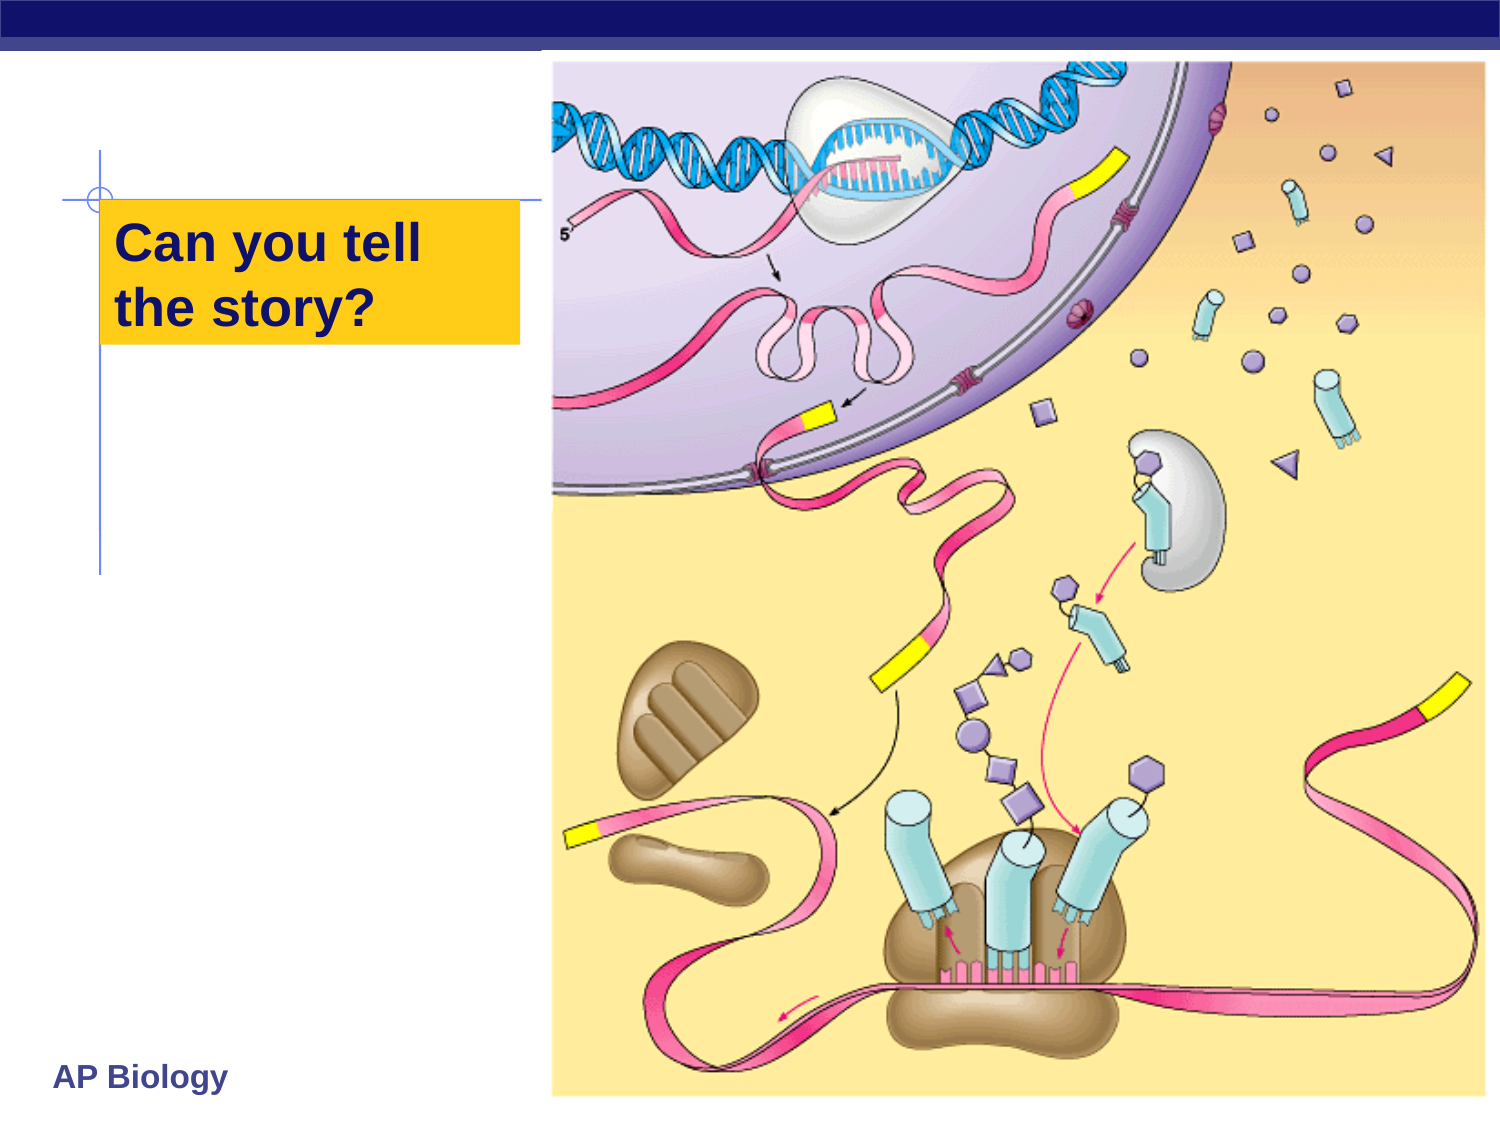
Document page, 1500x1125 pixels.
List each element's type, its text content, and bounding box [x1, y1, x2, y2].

picture [541, 49, 1500, 1101]
text_box Can you tell the story? [99, 199, 521, 345]
